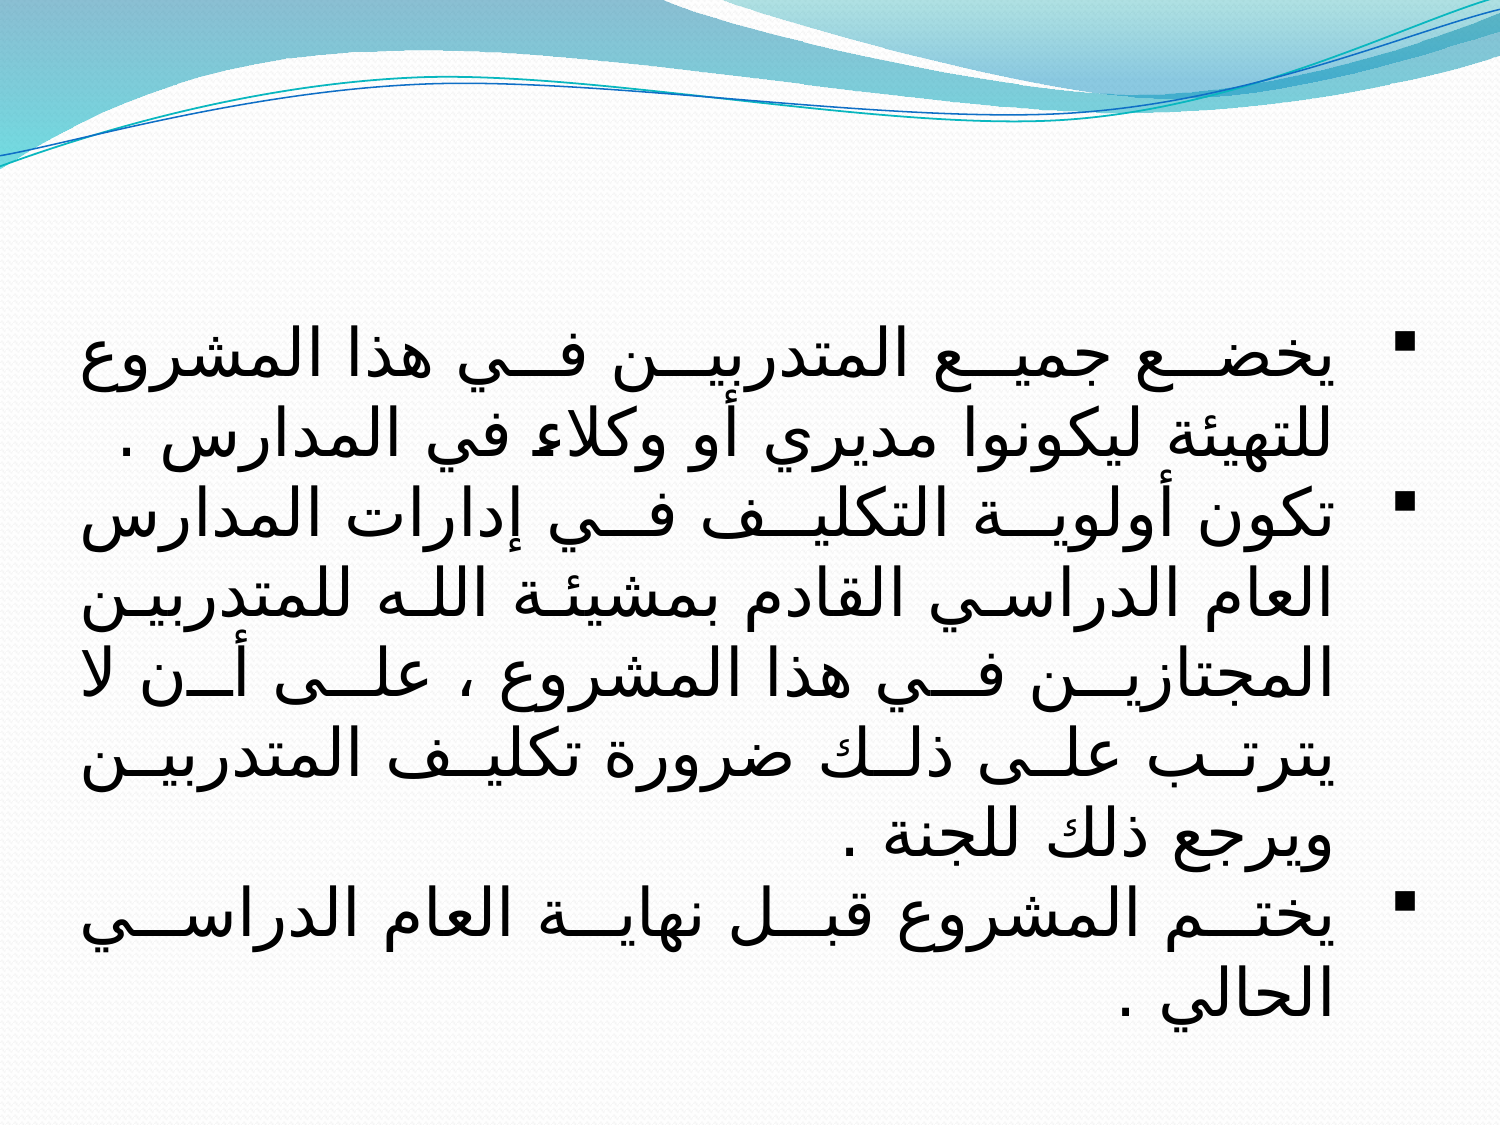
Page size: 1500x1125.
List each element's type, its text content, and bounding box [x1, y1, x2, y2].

text_box يخضع جميع المتدربين في هذا المشروع للتهيئة ليكونوا مديري أو وكلاء في المدارس . تكون أولوية التكليف في إدارات المدارس العام الدراسي القادم بمشيئة الله للمتدربين المجتازين في هذا المشروع ، على أن لا يترتب على ذلك ضرورة تكليف المتدربين ويرجع ذلك للجنة . يختم المشروع قبل نهاية العام الدراسي الحالي . [64, 302, 1436, 1037]
